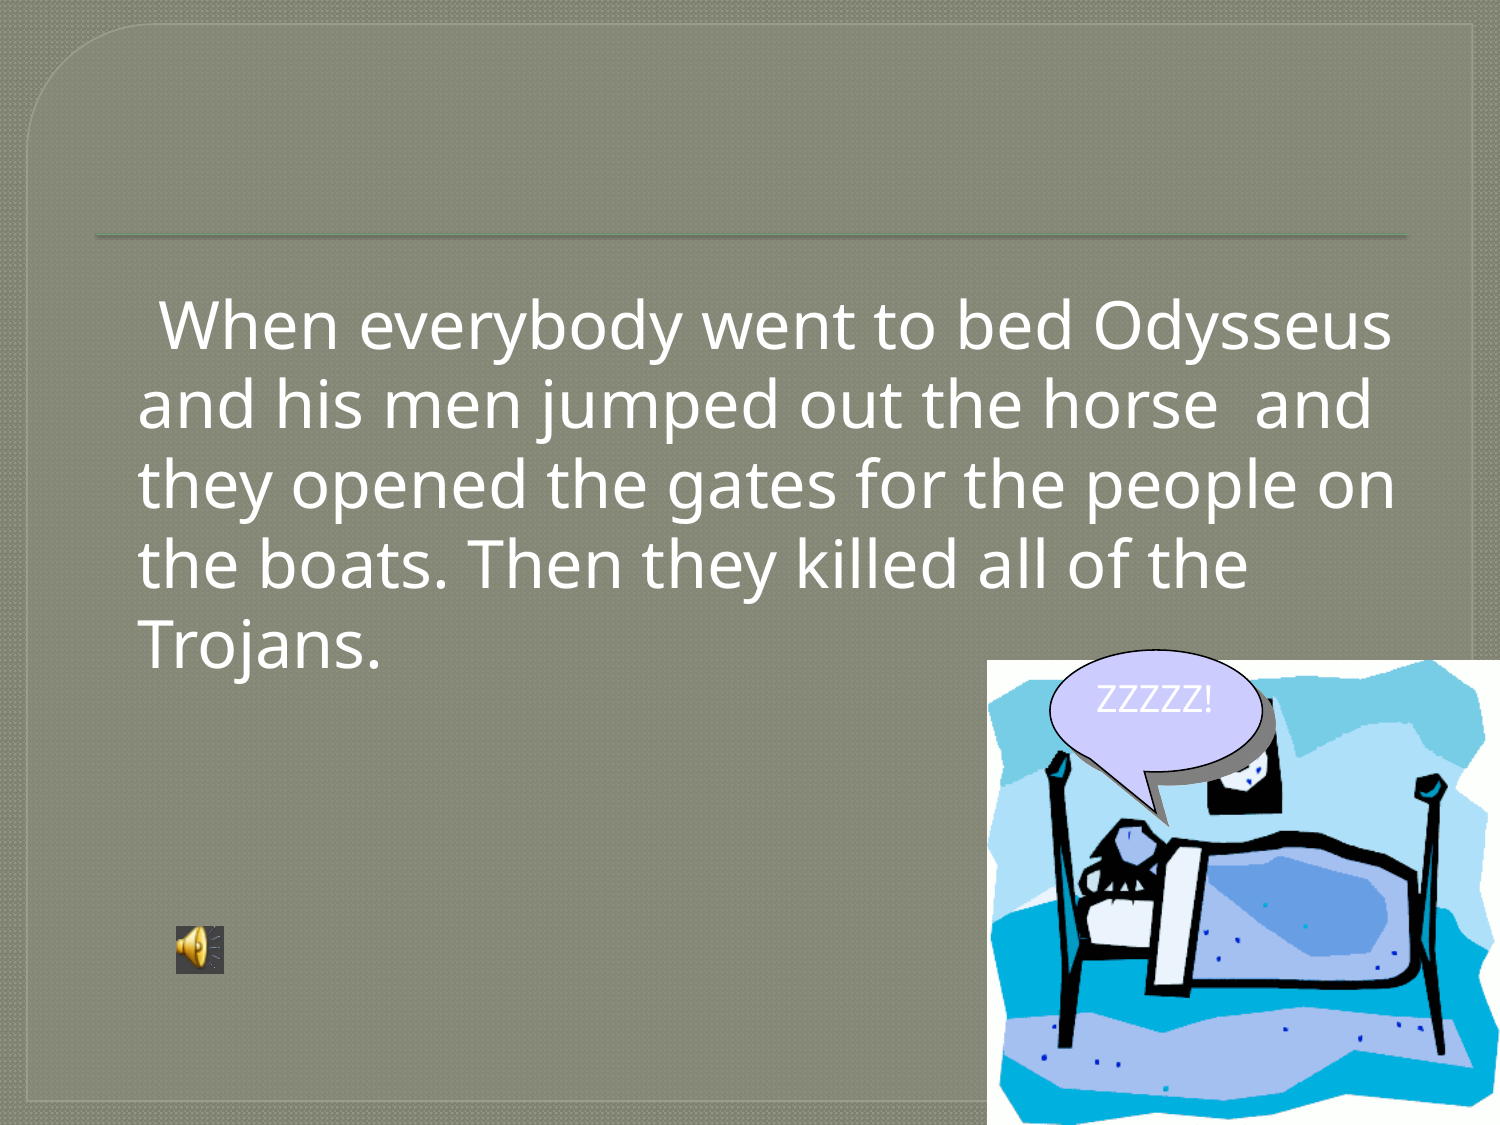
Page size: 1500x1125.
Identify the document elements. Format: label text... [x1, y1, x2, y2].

picture [987, 660, 1500, 1125]
text_box ZZZZZ! [1100, 649, 1212, 659]
picture [174, 924, 226, 976]
list When everybody went to bed Odysseus and his men jumped out the horse and they opened the gates for the people on the boats. Then they killed all of the Trojans. [75, 275, 1425, 1018]
